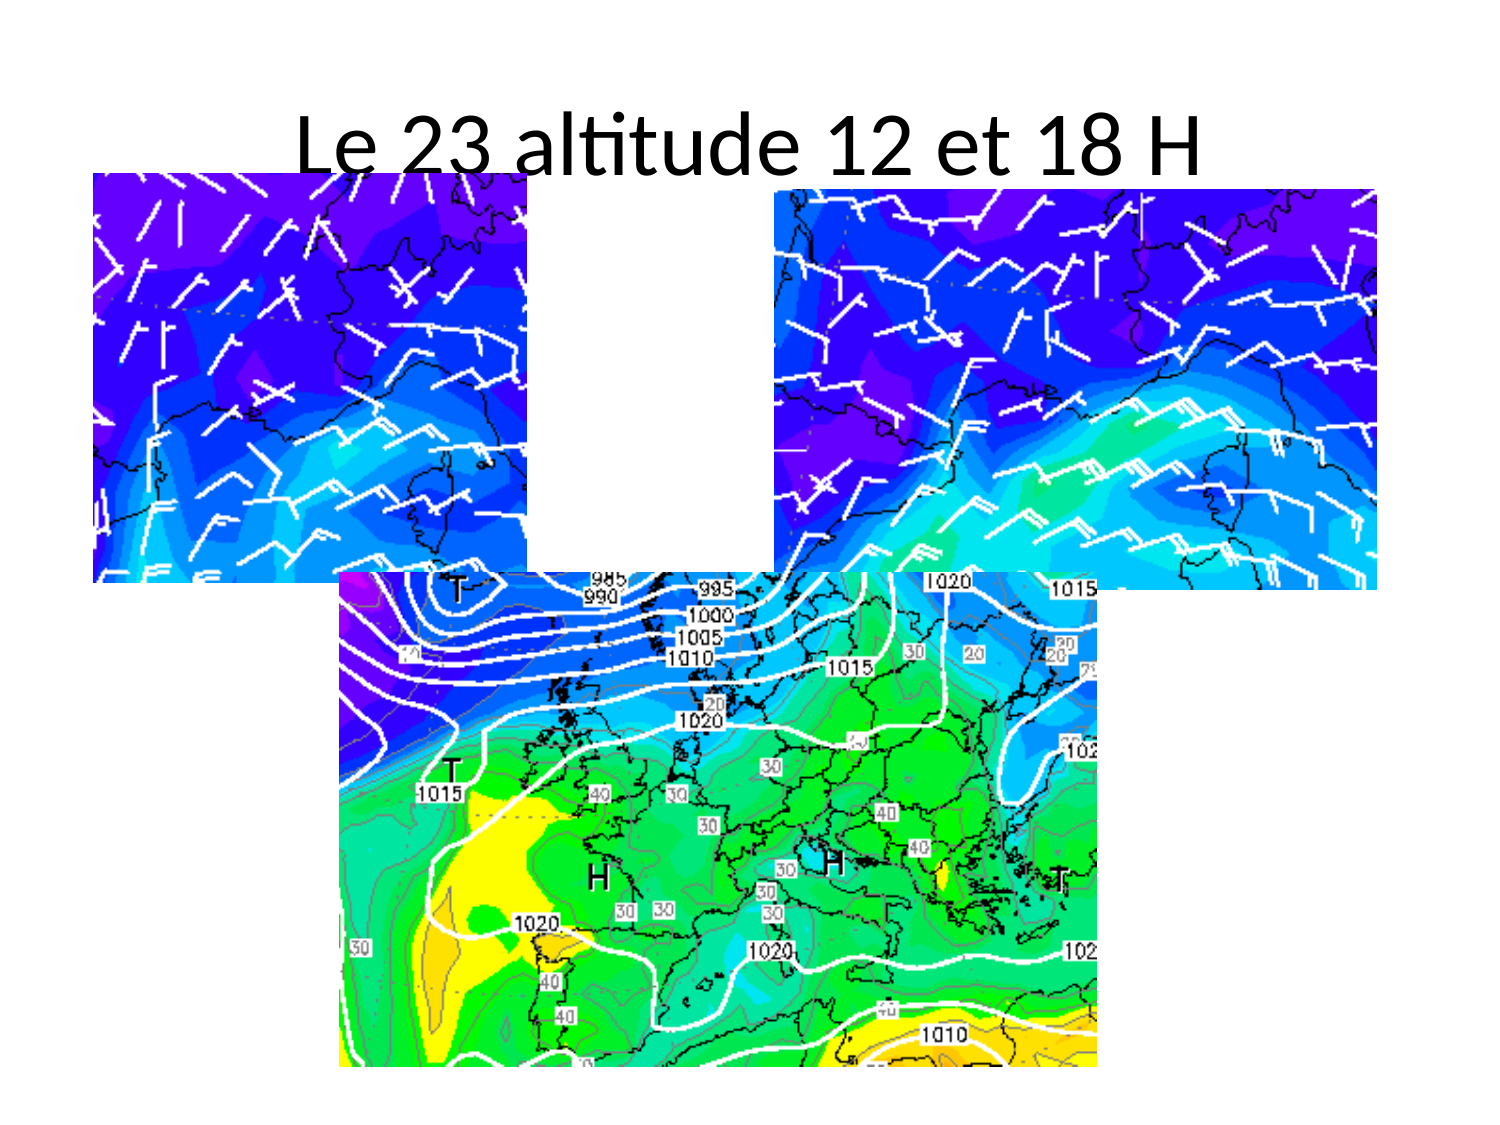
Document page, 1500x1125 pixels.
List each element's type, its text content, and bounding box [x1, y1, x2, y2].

picture [93, 173, 1377, 1067]
picture [1365, 548, 1377, 562]
title Le 23 altitude 12 et 18 H [75, 45, 1425, 233]
